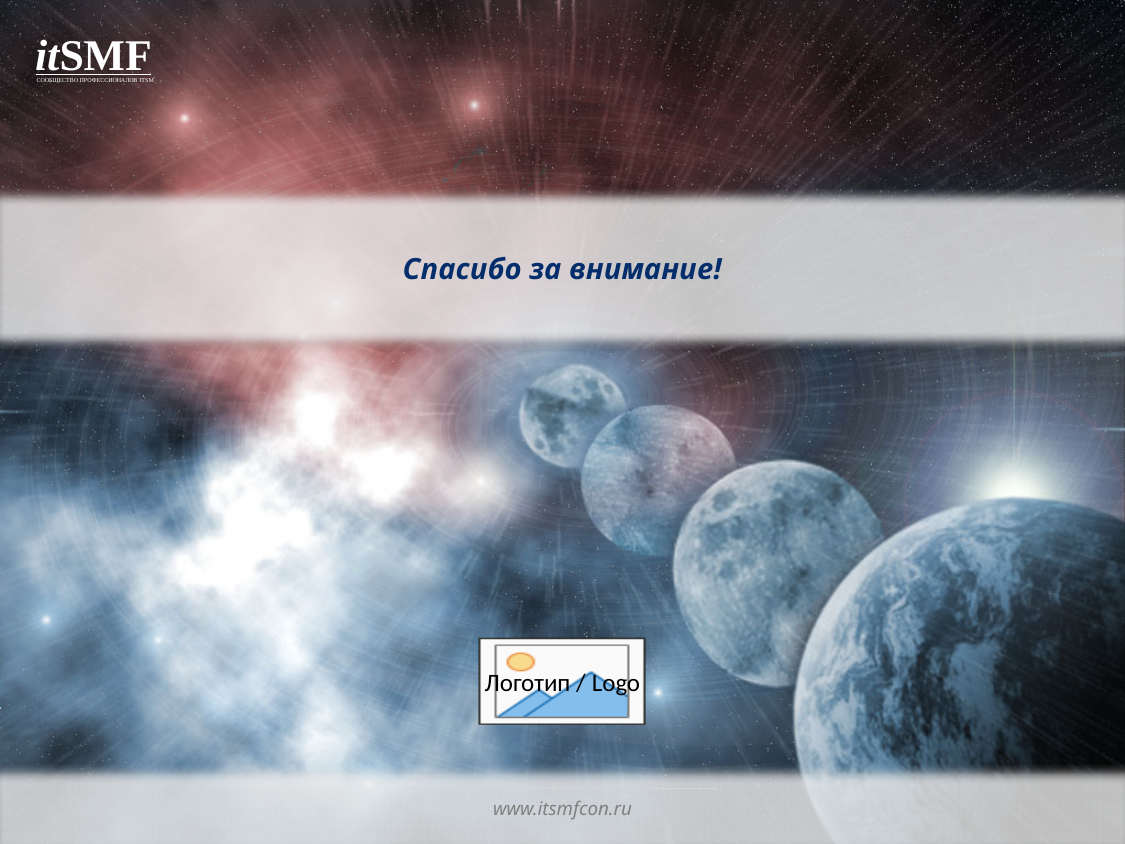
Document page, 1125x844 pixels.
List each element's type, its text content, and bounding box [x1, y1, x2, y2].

picture [0, 347, 1125, 767]
list www.itsmfcon.ru [269, 796, 856, 833]
list Спасибо за внимание! [29, 238, 1096, 298]
picture [0, 0, 1125, 191]
